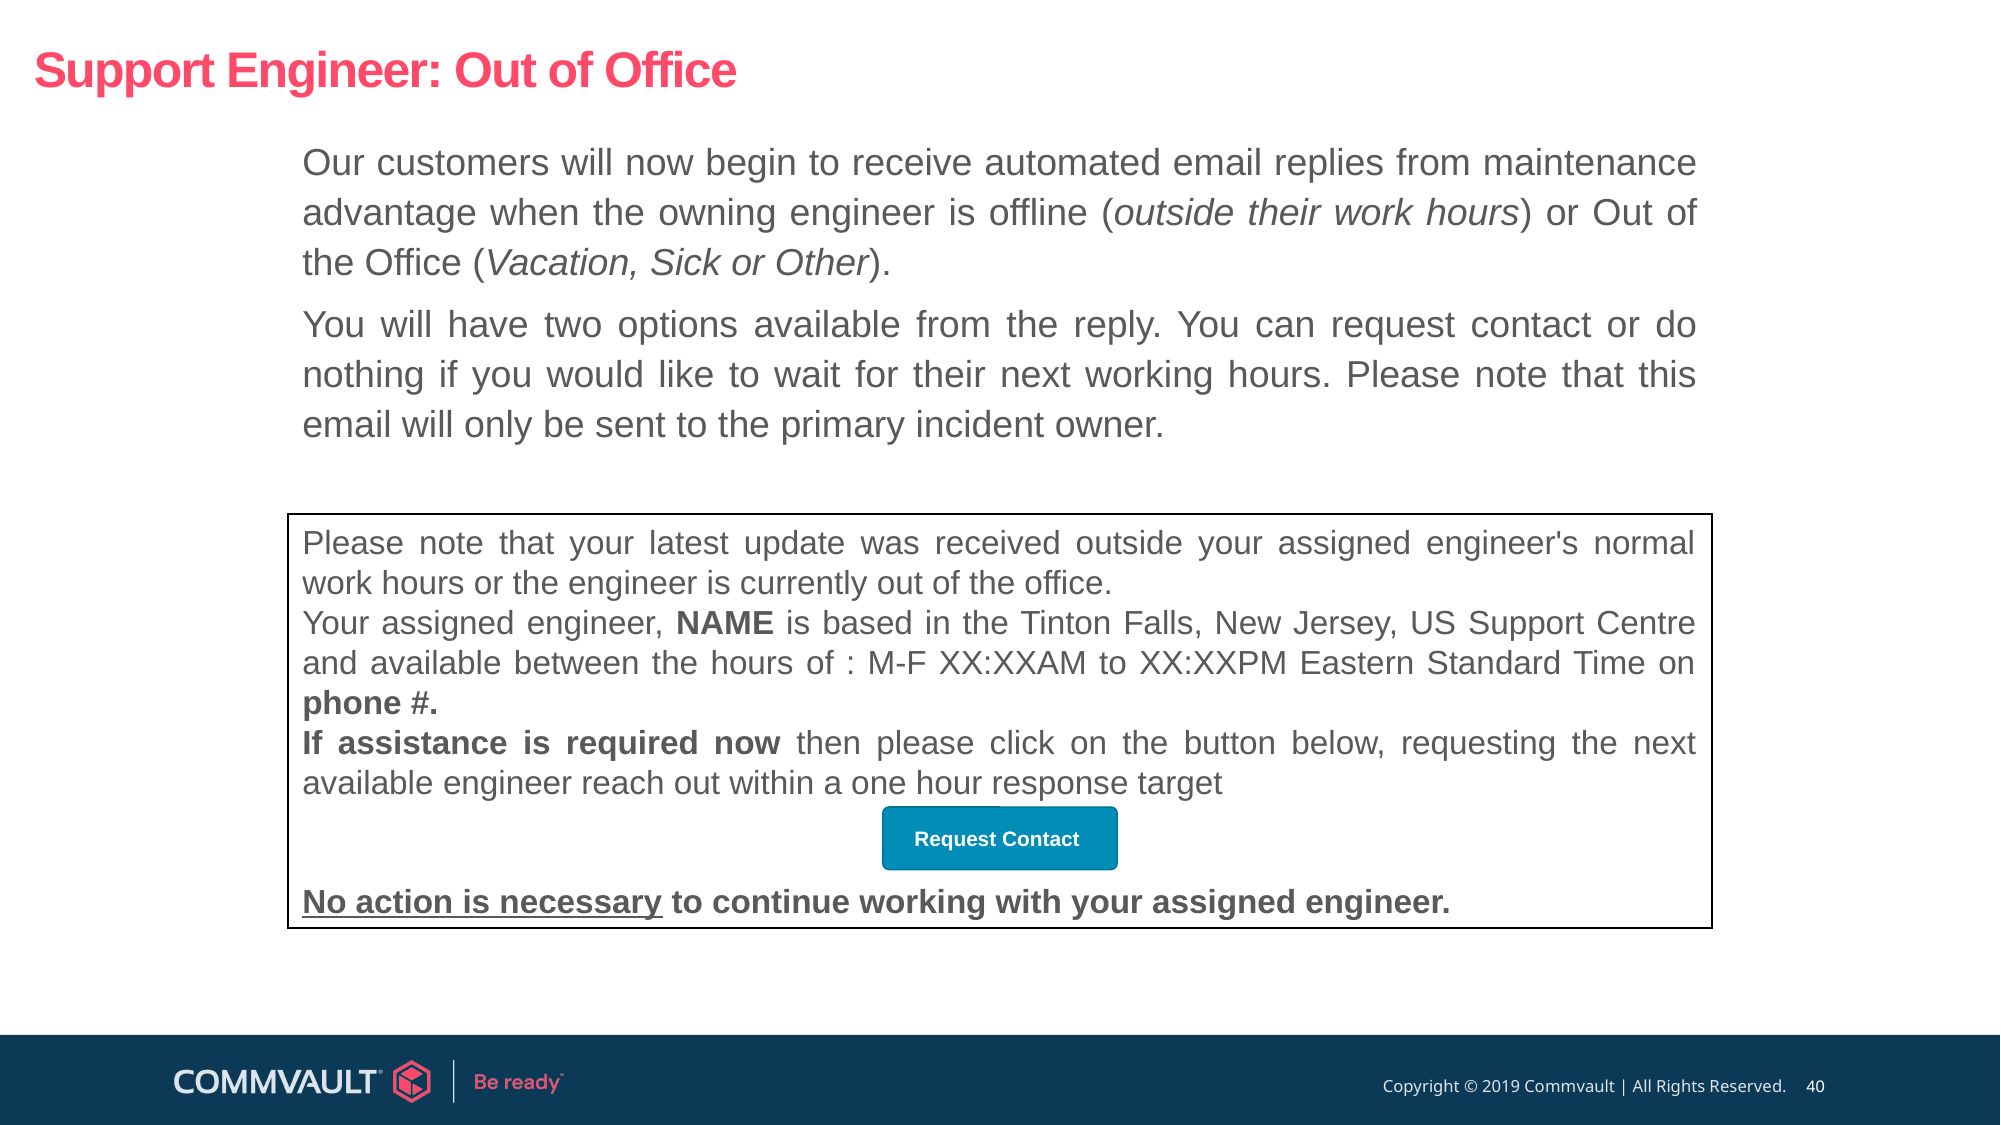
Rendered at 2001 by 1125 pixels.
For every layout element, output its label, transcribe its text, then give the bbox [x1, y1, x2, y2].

text_box Our customers will now begin to receive automated email replies from maintenance advantage when the owning engineer is offline (outside their work hours) or Out of the Office (Vacation, Sick or Other). You will have two options available from the reply. You can request contact or do nothing if you would like to wait for their next working hours. Please note that this email will only be sent to the primary incident owner. [287, 125, 1713, 425]
picture [174, 1060, 564, 1103]
slide_number 40 [1790, 1051, 1825, 1097]
title Support Engineer: Out of Office [33, 28, 1684, 99]
text_box Request Contact [882, 806, 1118, 870]
text_box Please note that your latest update was received outside your assigned engineer's normal work hours or the engineer is currently out of the office. Your assigned engineer, NAME is based in the Tinton Falls, New Jersey, US Support Centre and available between the hours of : M-F XX:XXAM to XX:XXPM Eastern Standard Time on phone #. If assistance is required now then please click on the button below, requesting the next available engineer reach out within a one hour response target No action is necessary to continue working with your assigned engineer. [287, 513, 1713, 929]
